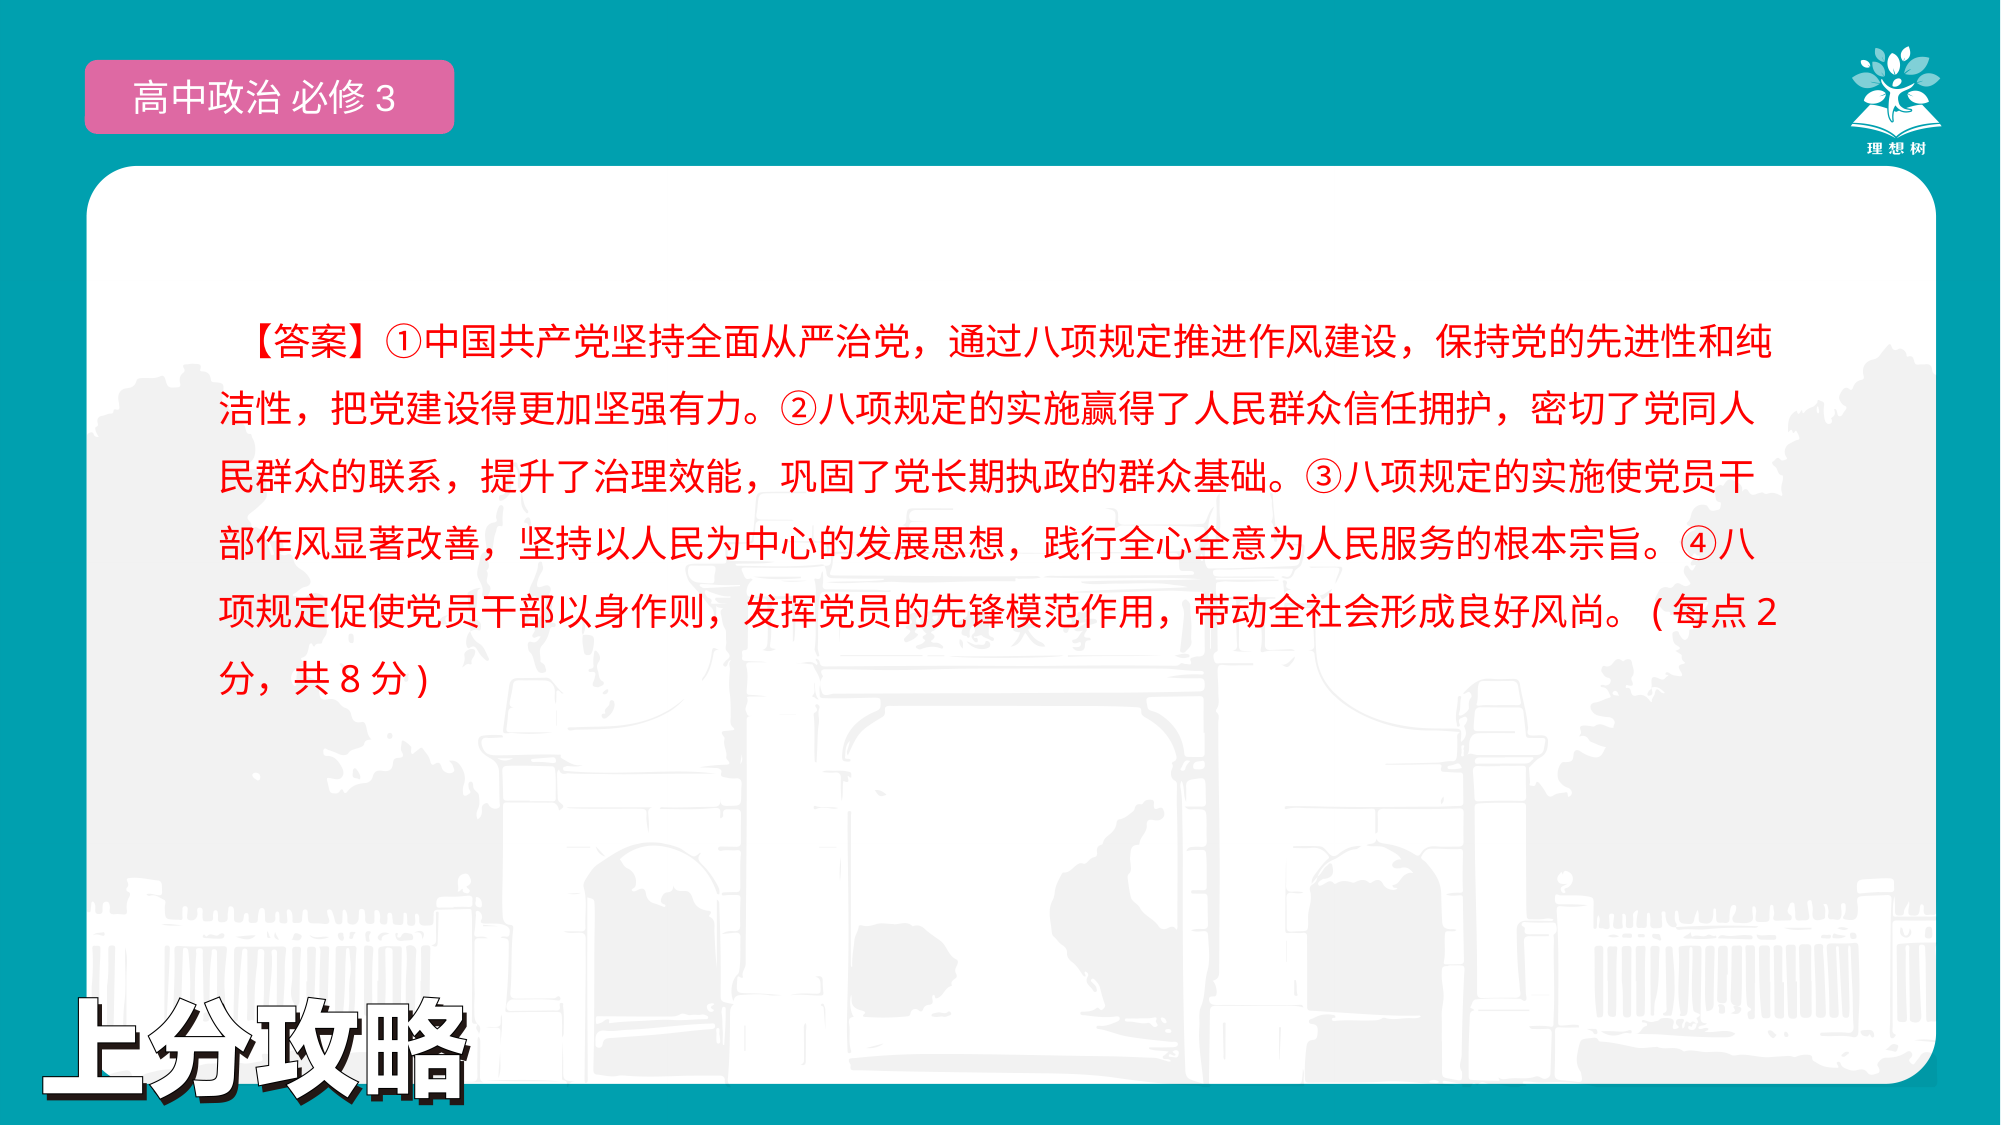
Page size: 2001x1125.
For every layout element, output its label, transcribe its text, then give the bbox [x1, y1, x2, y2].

text_box 高中政治 必修3 [83, 58, 456, 135]
picture [0, 0, 2001, 1125]
text_box 【答案】①中国共产党坚持全面从严治党，通过八项规定推进作风建设，保持党的先进性和纯洁性，把党建设得更加坚强有力。②八项规定的实施赢得了人民群众信任拥护，密切了党同人民群众的联系，提升了治理效能，巩固了党长期执政的群众基础。③八项规定的实施使党员干部作风显著改善，坚持以人民为中心的发展思想，践行全心全意为人民服务的根本宗旨。④八项规定促使党员干部以身作则，发挥党员的先锋模范作用，带动全社会形成良好风尚。(每点2分，共8分) [203, 287, 1797, 838]
